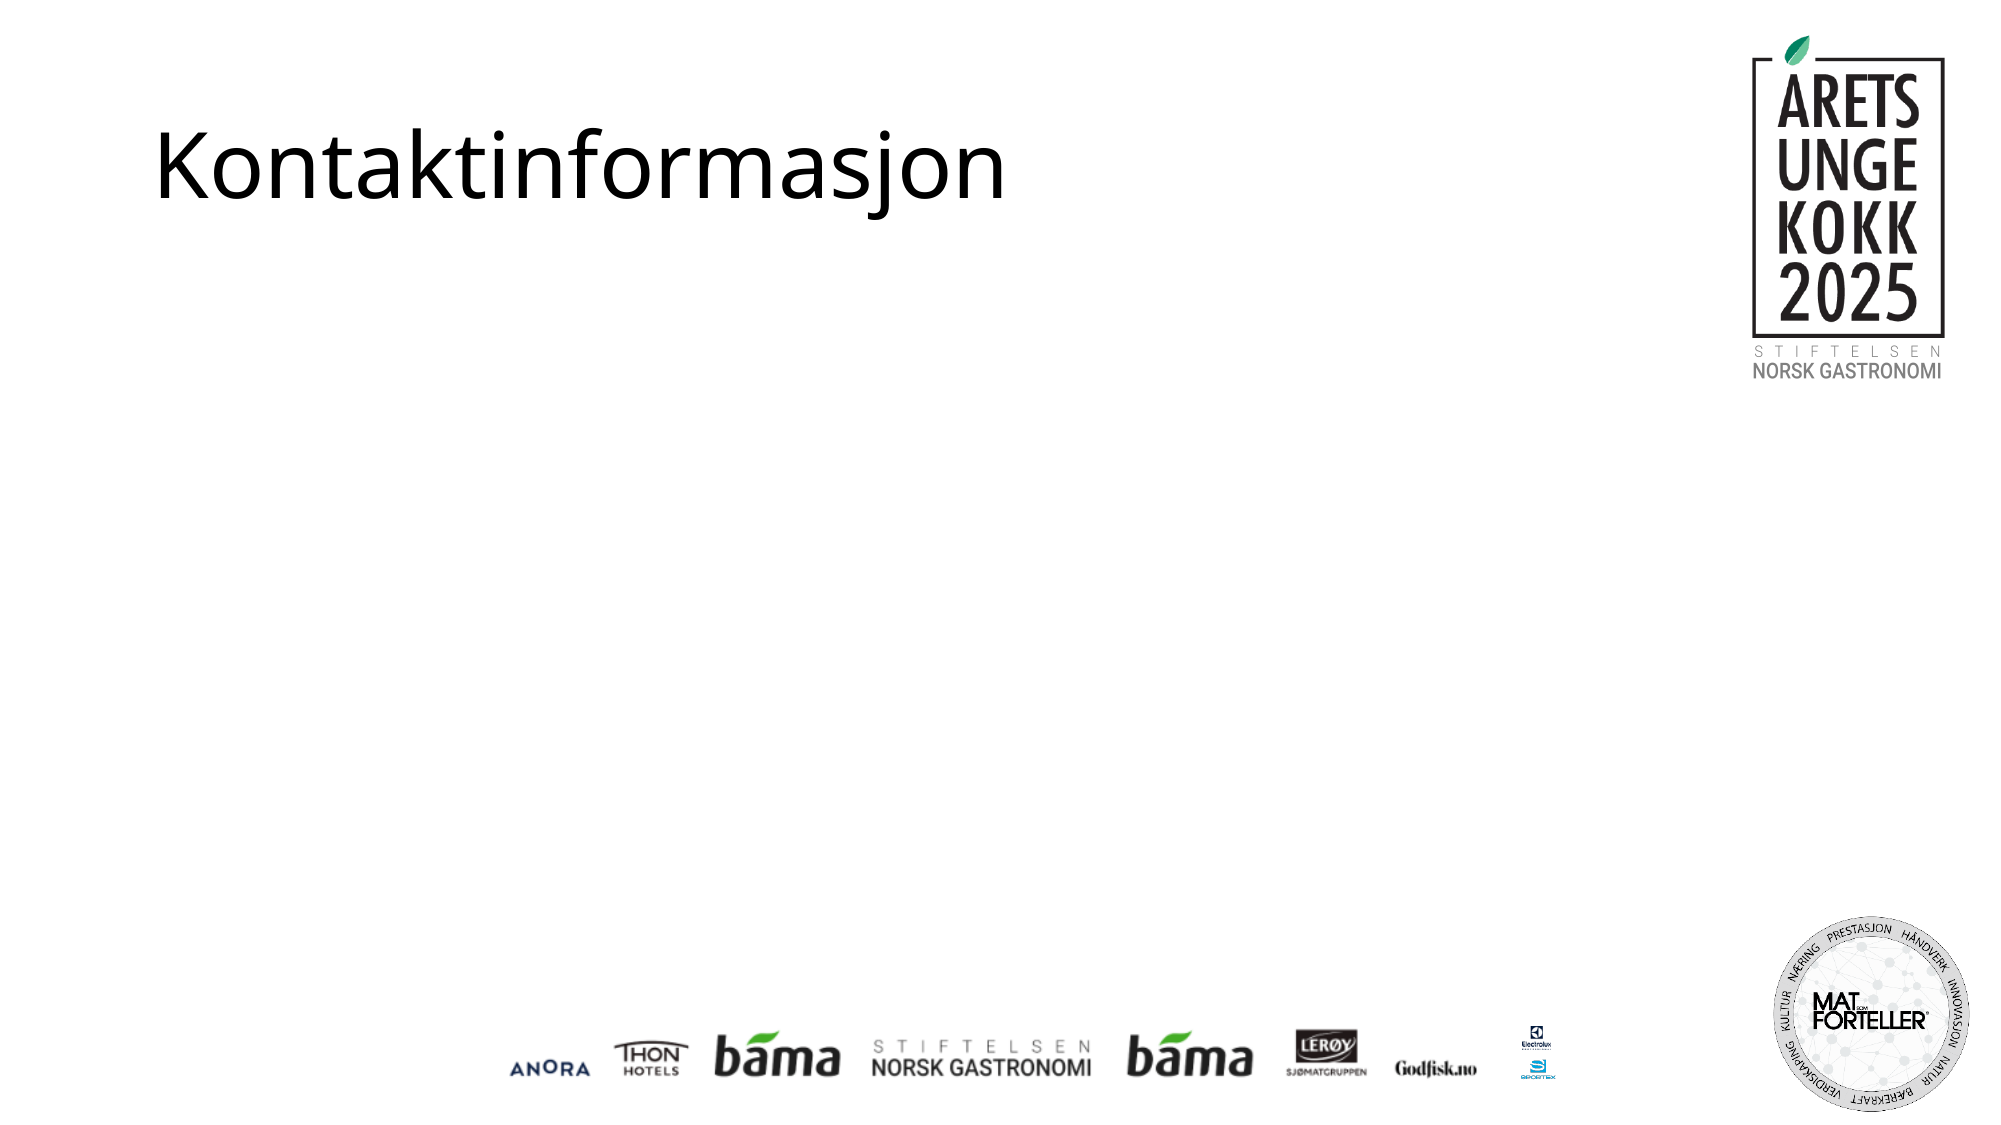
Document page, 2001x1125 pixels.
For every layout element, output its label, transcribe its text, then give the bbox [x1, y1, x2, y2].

title Kontaktinformasjon [137, 59, 1735, 278]
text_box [468, 1001, 1557, 1108]
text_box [1735, 22, 1959, 393]
picture [1759, 897, 1983, 1125]
